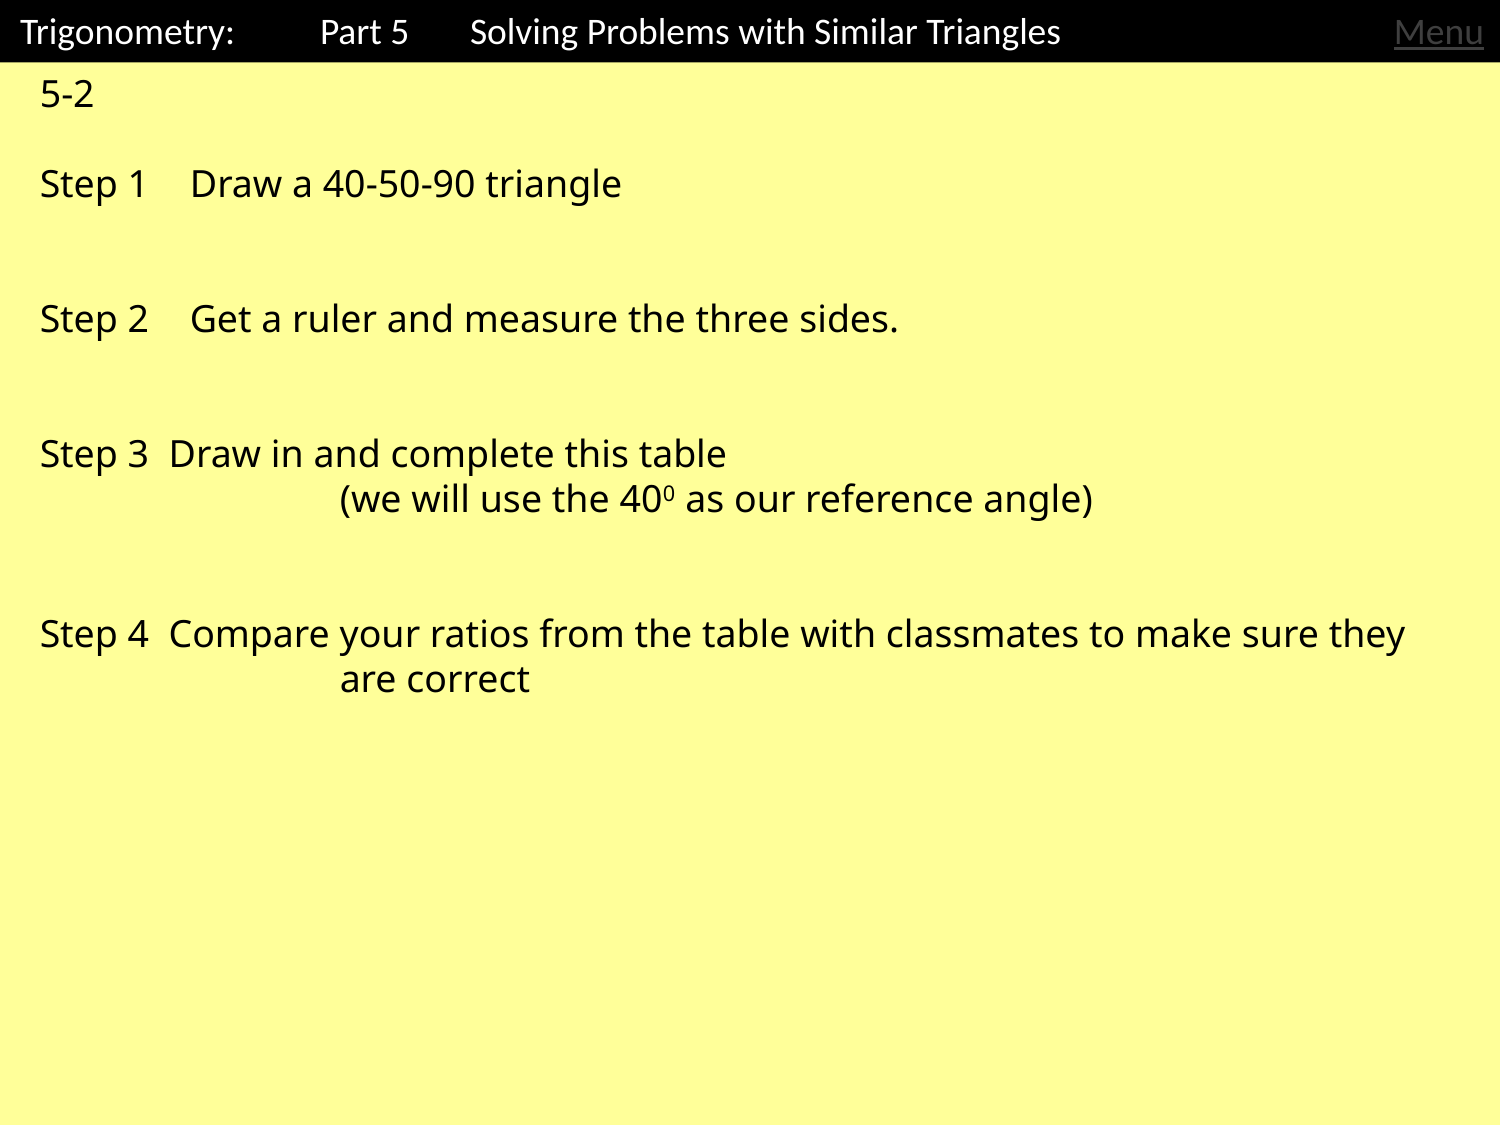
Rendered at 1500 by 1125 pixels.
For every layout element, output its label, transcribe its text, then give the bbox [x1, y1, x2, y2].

text_box [1086, 0, 1500, 64]
text_box Menu [1379, 0, 1500, 60]
text_box 5-2 Step 1 Draw a 40-50-90 triangle Step 2 Get a ruler and measure the three sides. Step 3 Draw in and complete this table (we will use the 400 as our reference angle) Step 4 Compare your ratios from the table with classmates to make sure they are correct [24, 62, 1475, 753]
text_box [0, 0, 5, 64]
text_box Trigonometry: Part 5 Solving Problems with Similar Triangles [5, 0, 1086, 105]
